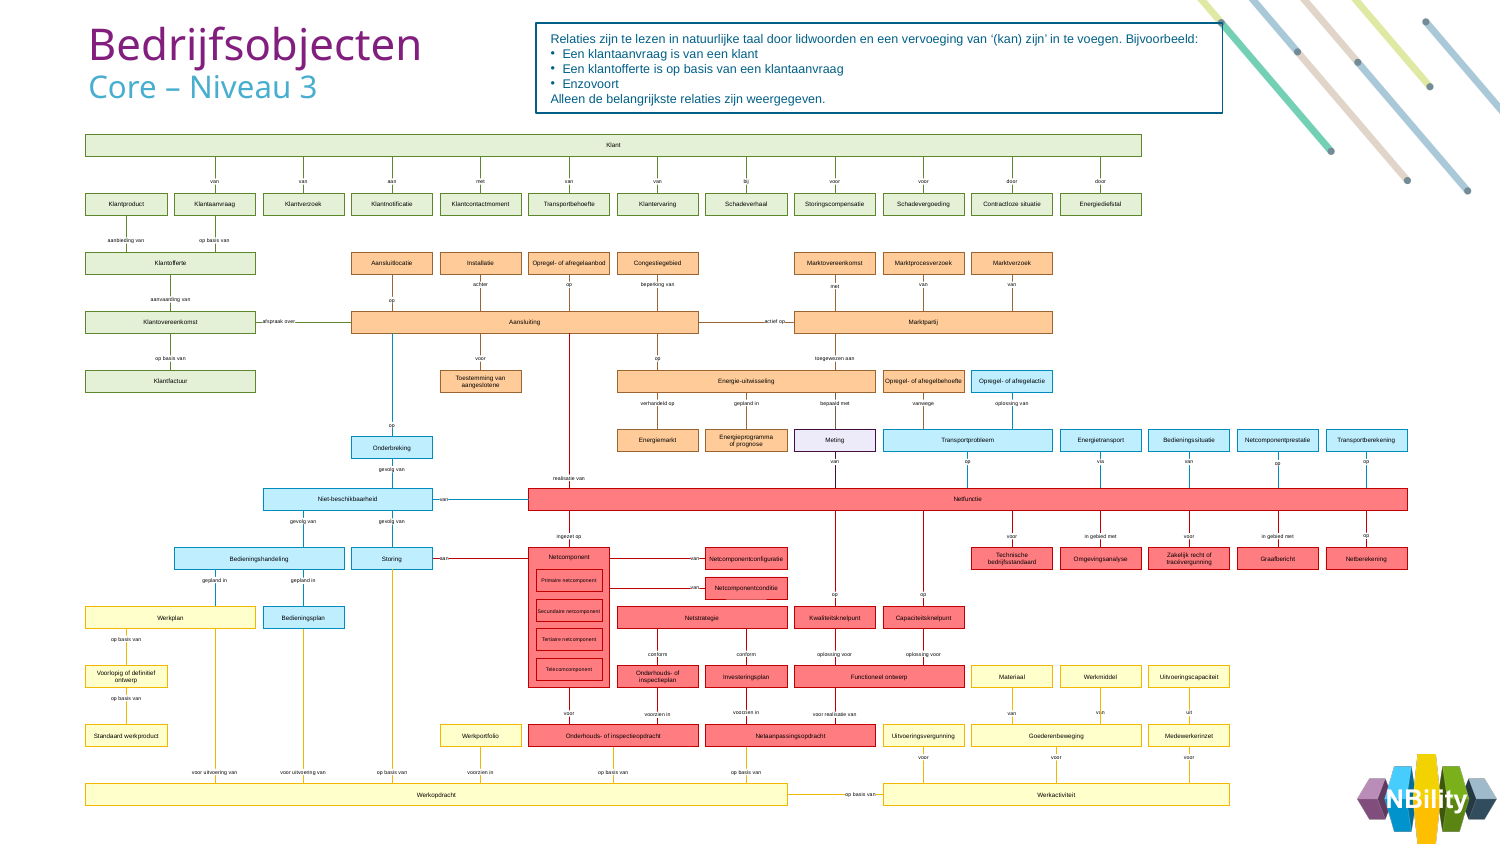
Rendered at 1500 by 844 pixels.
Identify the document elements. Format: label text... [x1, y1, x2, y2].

text_box voor [882, 754, 923, 761]
text_box Klantfactuur [85, 369, 256, 393]
text_box in gebied met [1237, 533, 1277, 540]
picture [1357, 754, 1499, 844]
text_box Standaard werkproduct [85, 724, 168, 748]
text_box oplossing van [1013, 399, 1053, 407]
text_box Netcomponentprestatie [1236, 428, 1319, 452]
text_box van [971, 710, 1011, 717]
text_box conform [747, 650, 787, 657]
text_box Onderhouds- of inspectieplan [616, 664, 699, 689]
text_box door [971, 178, 1011, 185]
text_box van [304, 178, 315, 185]
text_box voor [439, 355, 480, 362]
text_box Netberekening [1325, 546, 1408, 571]
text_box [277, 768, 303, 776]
text_box achter [439, 281, 480, 288]
text_box voor [481, 355, 522, 362]
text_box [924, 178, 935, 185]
text_box oplossing voor [794, 650, 834, 657]
text_box Werkmiddel [1059, 664, 1142, 689]
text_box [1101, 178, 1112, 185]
text_box voor [971, 533, 1011, 540]
text_box Klantverzoek [262, 192, 345, 216]
text_box op [1367, 532, 1407, 539]
text_box Netstrategie [616, 605, 788, 630]
text_box aanbieding van [85, 237, 126, 244]
text_box Aansluiting [350, 310, 699, 334]
text_box conform [658, 650, 699, 657]
text_box achter [481, 281, 522, 288]
text_box Installatie [439, 251, 522, 275]
text_box Netcomponentconditie [705, 576, 788, 600]
text_box van [794, 458, 834, 466]
text_box op basis van [129, 355, 170, 362]
text_box op [393, 421, 411, 429]
text_box via [1060, 458, 1100, 466]
text_box van [1013, 281, 1053, 288]
text_box Bedieningsplan [262, 605, 345, 630]
text_box Klantnotificatie [350, 192, 434, 216]
text_box van [1101, 709, 1142, 717]
text_box aan [351, 178, 391, 185]
text_box aanvaarding van [171, 296, 256, 303]
text_box oplossing voor [835, 650, 876, 657]
text_box Marktverzoek [970, 251, 1054, 275]
text_box ingezet op [570, 533, 610, 540]
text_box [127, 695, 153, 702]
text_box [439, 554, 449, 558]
text_box Werkopdracht [85, 783, 788, 807]
text_box Niet-beschikbaarheid [262, 487, 434, 511]
text_box realisatie van [570, 474, 610, 482]
text_box Bedieningshandeling [173, 546, 345, 571]
text_box gevolg van [351, 518, 391, 525]
text_box Opregel- of afregelactie [970, 369, 1054, 393]
text_box Netfunctie [528, 487, 1408, 511]
text_box voorzien in [617, 711, 657, 718]
text_box bepaald met [794, 399, 834, 407]
text_box Capaciteitsknelpunt [882, 605, 965, 630]
text_box Storing [350, 546, 434, 571]
text_box op [658, 355, 699, 362]
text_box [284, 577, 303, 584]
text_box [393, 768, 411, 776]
text_box op [794, 591, 834, 598]
text_box [0, 0, 1500, 844]
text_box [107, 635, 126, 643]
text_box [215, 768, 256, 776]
text_box op [351, 296, 391, 304]
text_box Transportprobleem [882, 428, 1054, 452]
text_box Klantproduct [85, 192, 168, 216]
text_box op [1237, 459, 1277, 467]
text_box Werkplan [85, 605, 256, 630]
text_box voor [1190, 533, 1230, 540]
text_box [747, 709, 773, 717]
text_box Klantcontactmoment [439, 192, 522, 216]
text_box vanwege [924, 399, 965, 407]
text_box met [835, 282, 876, 290]
text_box van [570, 178, 610, 185]
text_box Energiemarkt [616, 428, 699, 452]
text_box van [924, 281, 965, 288]
text_box op basis van [171, 355, 212, 362]
text_box Klantovereenkomst [85, 310, 256, 334]
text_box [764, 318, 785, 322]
text_box van [1060, 709, 1100, 717]
text_box Werkactiviteit [882, 783, 1231, 807]
text_box Uitvoeringsvergunning [882, 724, 965, 748]
text_box aan [393, 178, 433, 185]
text_box Onderbreking [350, 436, 434, 460]
text_box Contractloze situatie [970, 192, 1054, 216]
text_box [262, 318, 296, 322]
text_box van [617, 178, 657, 185]
text_box voor [570, 710, 610, 717]
text_box Transportbehoefte [528, 192, 611, 216]
text_box Aansluitlocatie [350, 251, 434, 275]
text_box Goederenbeweging [970, 724, 1142, 748]
text_box gevolg van [393, 466, 433, 473]
text_box Marktovereenkomst [793, 251, 876, 275]
text_box Toestemming van aangeslotene [439, 369, 522, 393]
text_box beperking van [617, 281, 657, 288]
text_box voor [1015, 754, 1056, 761]
text_box Kwaliteitsknelpunt [793, 605, 876, 630]
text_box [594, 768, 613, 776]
text_box Uitvoeringscapaciteit [1148, 664, 1231, 689]
text_box van [292, 178, 303, 185]
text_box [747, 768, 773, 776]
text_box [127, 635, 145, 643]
text_box in gebied met [1060, 533, 1100, 540]
text_box voor [1190, 754, 1230, 761]
text_box Energie-uitwisseling [616, 369, 876, 393]
text_box op [1278, 459, 1319, 467]
text_box Tertiaire netcomponent [535, 628, 603, 652]
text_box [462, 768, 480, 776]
text_box toegewezen aan [835, 355, 876, 362]
text_box Klantervaring [616, 192, 699, 216]
text_box Core – Niveau 3 [88, 59, 535, 93]
text_box gevolg van [351, 466, 391, 473]
text_box op [393, 296, 433, 304]
text_box van [1013, 710, 1053, 717]
text_box van [1190, 458, 1230, 466]
text_box ingezet op [528, 533, 569, 540]
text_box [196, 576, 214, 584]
text_box op [927, 458, 967, 466]
text_box Werkportfolio [439, 724, 522, 748]
text_box toegewezen aan [794, 355, 834, 362]
text_box bij [735, 178, 746, 185]
text_box Secundaire netcomponent [535, 598, 603, 622]
text_box van [215, 178, 256, 185]
text_box Technische bedrijfsstandaard [970, 546, 1054, 571]
text_box op [835, 591, 876, 598]
text_box Relaties zijn te lezen in natuurlijke taal door lidwoorden en een vervoeging van ‘(kan) zijn’ in te voegen. Bijvoorbeeld: Een klantaanvraag is van een klant Een klantofferte is op basis van een klantaanvraag Enzovoort Alleen de belangrijkste relaties zijn weergegeven. [535, 23, 1223, 113]
text_box bij [747, 178, 758, 185]
text_box Primaire netcomponent [535, 568, 603, 593]
text_box met [439, 178, 480, 185]
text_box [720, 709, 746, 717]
text_box Energieprogramma of prognose [705, 428, 788, 452]
text_box Opregel- of afregelaanbod [528, 251, 611, 275]
text_box Schadeverhaal [705, 192, 788, 216]
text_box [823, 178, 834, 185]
text_box op [968, 458, 1009, 466]
text_box gepland in [747, 399, 788, 407]
text_box op [1325, 458, 1366, 466]
text_box Zakelijk recht of tracévergunning [1148, 546, 1231, 571]
text_box gevolg van [393, 518, 433, 525]
text_box Schadevergoeding [882, 192, 965, 216]
text_box Transportberekening [1325, 428, 1408, 452]
text_box voor [924, 754, 965, 761]
text_box Omgevingsanalyse [1059, 546, 1142, 571]
text_box Marktpartij [793, 310, 1054, 334]
text_box op [882, 591, 923, 598]
text_box Congestiegebied [616, 251, 699, 275]
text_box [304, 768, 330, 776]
text_box Medewerkerinzet [1148, 724, 1231, 748]
text_box Graafbericht [1236, 546, 1319, 571]
text_box Materiaal [970, 664, 1054, 689]
text_box op [617, 355, 657, 362]
text_box verhandeld op [617, 399, 657, 407]
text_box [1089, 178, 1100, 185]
text_box met [794, 282, 834, 290]
text_box conform [705, 650, 746, 657]
text_box met [481, 178, 522, 185]
text_box op [924, 591, 965, 598]
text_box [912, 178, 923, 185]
text_box via [1101, 458, 1142, 466]
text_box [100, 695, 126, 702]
text_box op basis van [215, 237, 256, 244]
text_box oplossing voor [924, 650, 965, 657]
text_box uit [1190, 709, 1230, 717]
text_box Marktprocesverzoek [882, 251, 965, 275]
text_box voor [528, 710, 569, 717]
text_box oplossing van [971, 399, 1011, 407]
text_box op [1325, 532, 1366, 539]
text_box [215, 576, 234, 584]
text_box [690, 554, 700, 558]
text_box conform [617, 650, 657, 657]
text_box van [835, 458, 876, 466]
text_box Bedrijfsobjecten [1223, 25, 1500, 85]
text_box Klantofferte [85, 251, 256, 275]
text_box Telecomcomponent [535, 657, 603, 681]
text_box op [1367, 458, 1407, 466]
text_box van [528, 178, 569, 185]
text_box Meting [793, 428, 876, 452]
text_box Netcomponent [528, 546, 611, 689]
text_box Energiediefstal [1059, 192, 1142, 216]
text_box Klantaanvraag [173, 192, 256, 216]
text_box Bedieningssituatie [1148, 428, 1231, 452]
text_box voor [1057, 754, 1097, 761]
text_box voorzien in [658, 711, 699, 718]
text_box Functioneel ontwerp [793, 664, 965, 689]
text_box in gebied met [1278, 533, 1319, 540]
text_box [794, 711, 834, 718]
text_box van [882, 281, 923, 288]
text_box van [1148, 458, 1189, 466]
text_box voor [1148, 754, 1189, 761]
text_box vanwege [882, 399, 923, 407]
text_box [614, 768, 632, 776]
text_box Investeringsplan [705, 664, 788, 689]
text_box realisatie van [528, 474, 569, 482]
text_box Onderhouds- of inspectieopdracht [528, 724, 699, 748]
text_box Energietransport [1059, 428, 1142, 452]
text_box op [570, 281, 610, 288]
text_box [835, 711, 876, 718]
text_box beperking van [658, 281, 699, 288]
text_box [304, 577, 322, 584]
text_box op [528, 281, 569, 288]
text_box Voorlopig of definitief ontwerp [85, 664, 168, 689]
text_box van [174, 178, 214, 185]
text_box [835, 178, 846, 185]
text_box Klant [85, 133, 1142, 157]
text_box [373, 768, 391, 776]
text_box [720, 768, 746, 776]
text_box door [1013, 178, 1053, 185]
text_box uit [1148, 709, 1189, 717]
text_box van [658, 178, 699, 185]
text_box voor [1013, 533, 1053, 540]
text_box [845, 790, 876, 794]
text_box gevolg van [262, 517, 303, 525]
text_box Storingscompensatie [793, 192, 876, 216]
text_box op [373, 421, 391, 429]
text_box voor [1148, 533, 1189, 540]
text_box aanbieding van [127, 237, 167, 244]
text_box gevolg van [304, 517, 344, 525]
text_box Netcomponentconfiguratie [705, 546, 788, 571]
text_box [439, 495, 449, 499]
text_box van [971, 281, 1011, 288]
text_box in gebied met [1101, 533, 1142, 540]
text_box op basis van [174, 237, 214, 244]
text_box Netaanpassingsopdracht [705, 724, 876, 748]
text_box oplossing voor [882, 650, 923, 657]
text_box bepaald met [835, 399, 877, 407]
text_box Bedrijfsobjecten [87, 25, 535, 85]
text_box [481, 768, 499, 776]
text_box verhandeld op [658, 399, 699, 407]
text_box aanvaarding van [85, 296, 170, 303]
text_box gepland in [705, 399, 746, 407]
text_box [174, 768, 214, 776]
text_box Opregel- of afregelbehoefte [882, 369, 965, 393]
